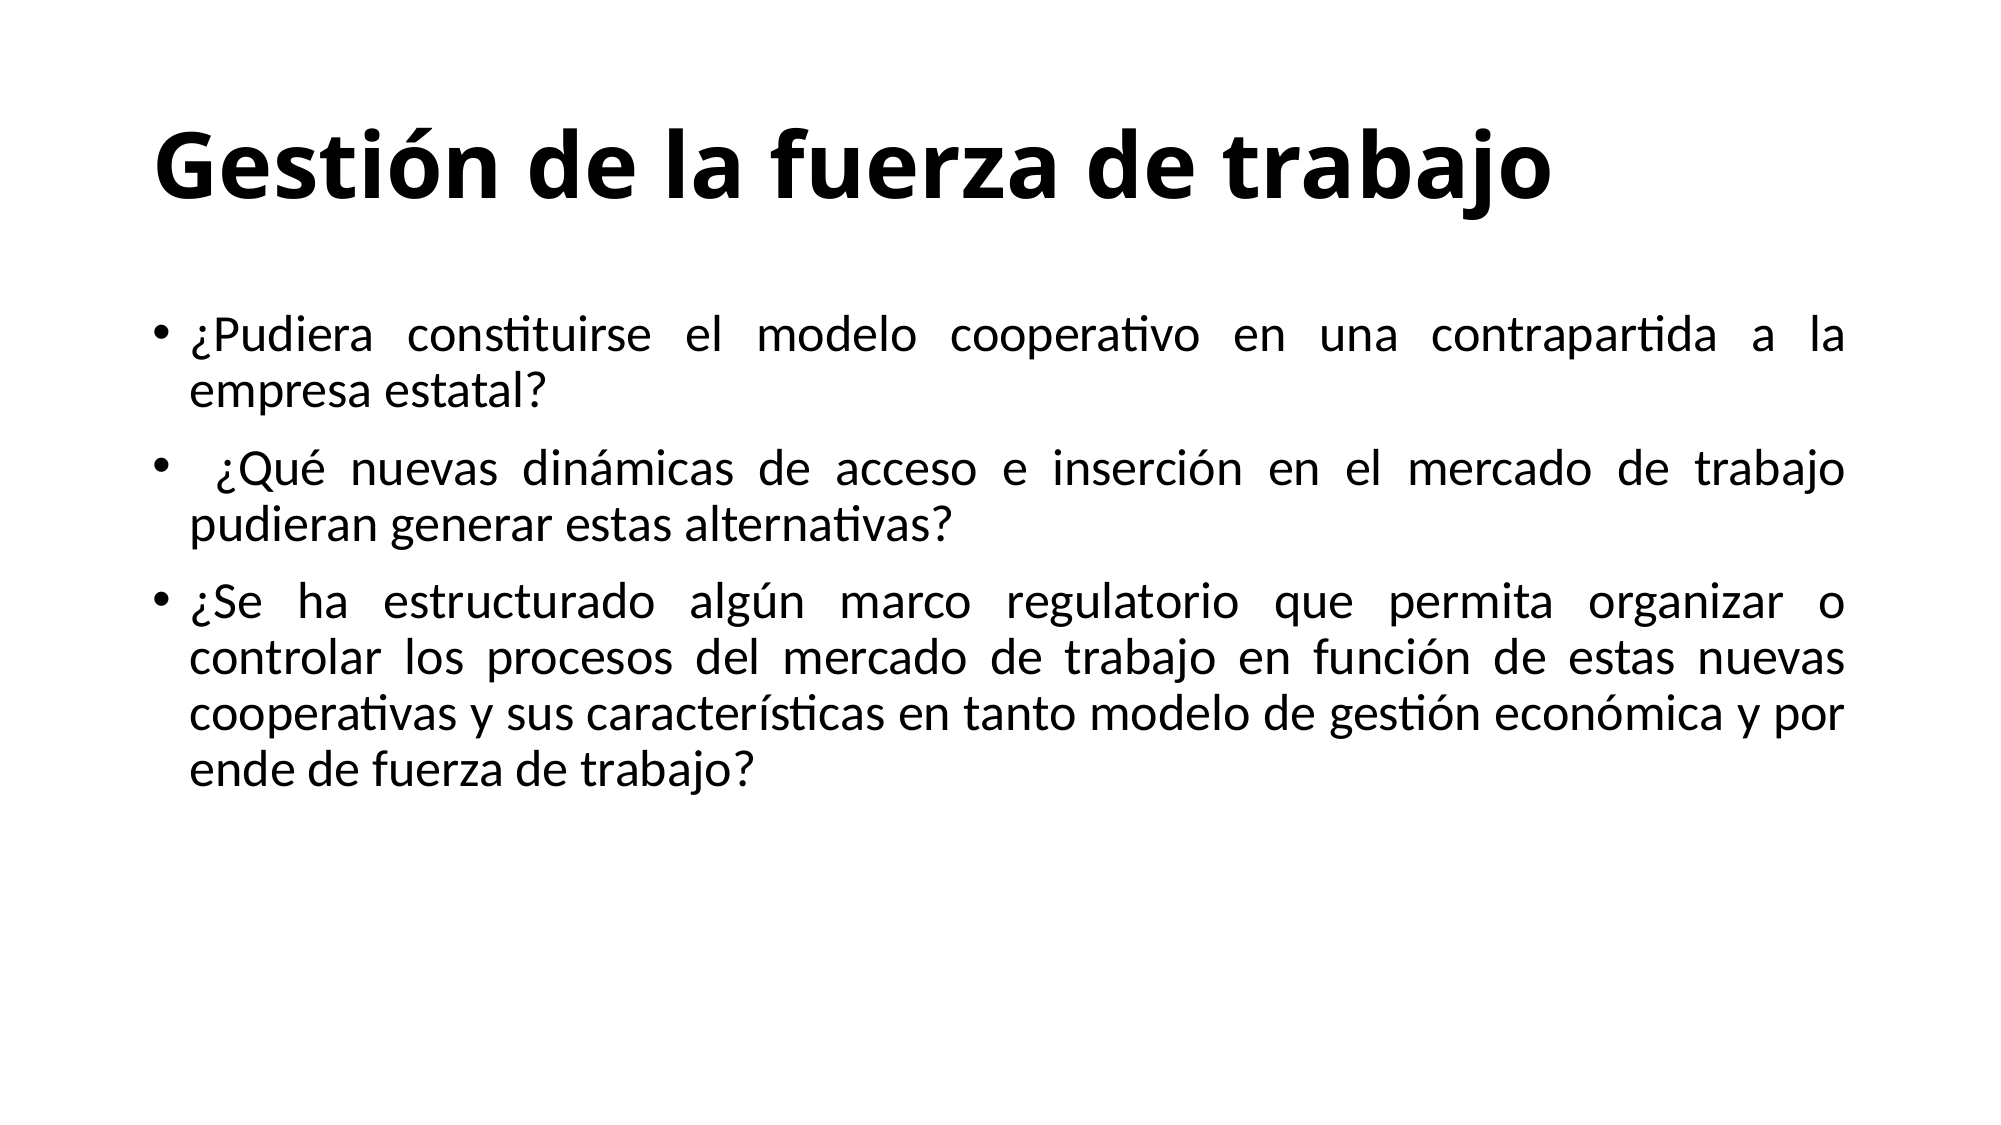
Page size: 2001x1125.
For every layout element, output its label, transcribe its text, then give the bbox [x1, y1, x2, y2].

list ¿Pudiera constituirse el modelo cooperativo en una contrapartida a la empresa estatal? ¿Qué nuevas dinámicas de acceso e inserción en el mercado de trabajo pudieran generar estas alternativas? ¿Se ha estructurado algún marco regulatorio que permita organizar o controlar los procesos del mercado de trabajo en función de estas nuevas cooperativas y sus características en tanto modelo de gestión económica y por ende de fuerza de trabajo? [137, 299, 1863, 1014]
title Gestión de la fuerza de trabajo [137, 59, 1863, 278]
